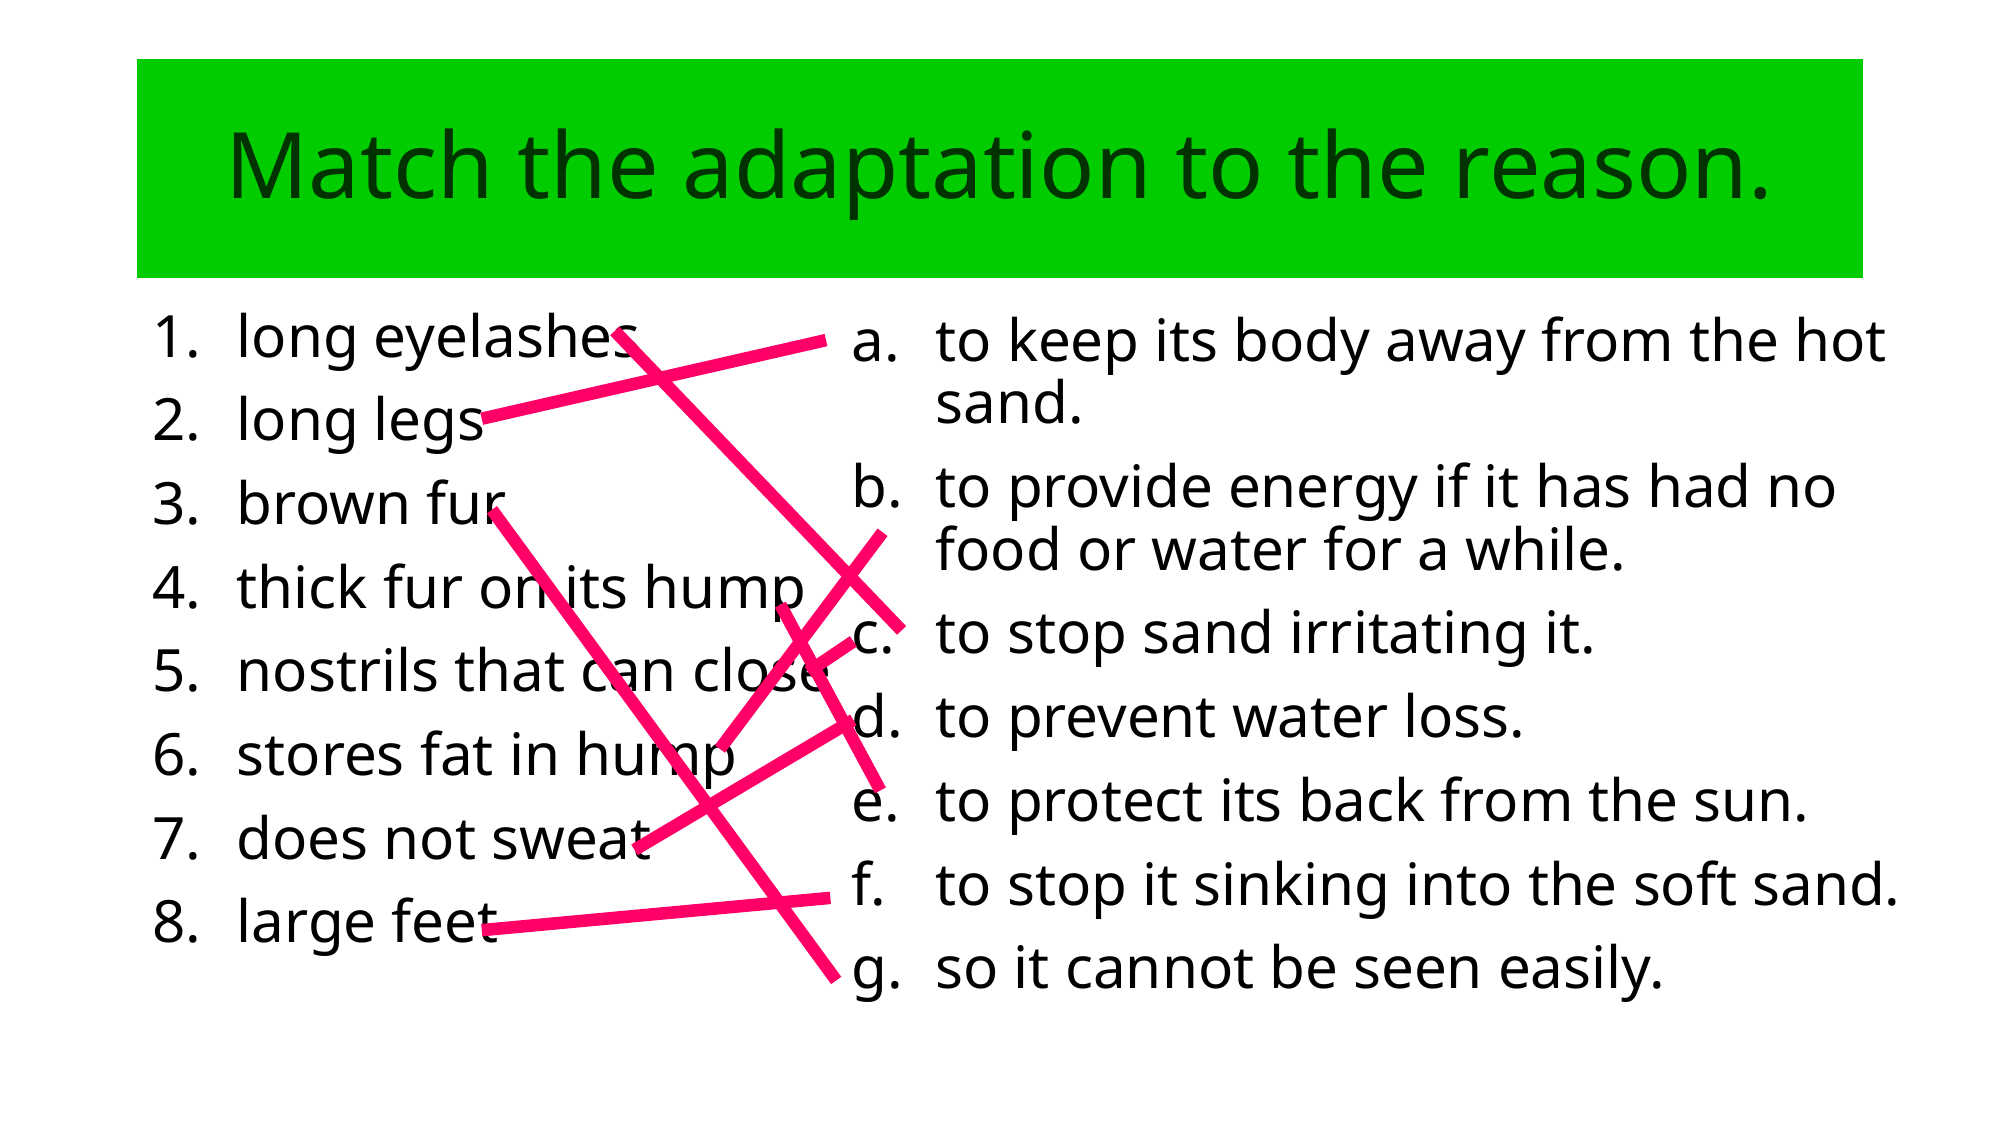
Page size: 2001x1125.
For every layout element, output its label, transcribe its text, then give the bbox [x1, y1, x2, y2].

list long eyelashes long legs brown fur thick fur on its hump nostrils that can close stores fat in hump does not sweat large feet [137, 299, 988, 1014]
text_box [481, 897, 831, 931]
title Match the adaptation to the reason. [137, 59, 1863, 278]
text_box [854, 749, 881, 791]
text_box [491, 509, 837, 981]
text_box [481, 340, 826, 419]
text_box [614, 330, 902, 631]
list to keep its body away from the hot sand. to provide energy if it has had no food or water for a while. to stop sand irritating it. to prevent water loss. to protect its back from the sun. to stop it sinking into the soft sand. so it cannot be seen easily. [836, 303, 1983, 1017]
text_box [634, 719, 854, 850]
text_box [719, 532, 883, 749]
